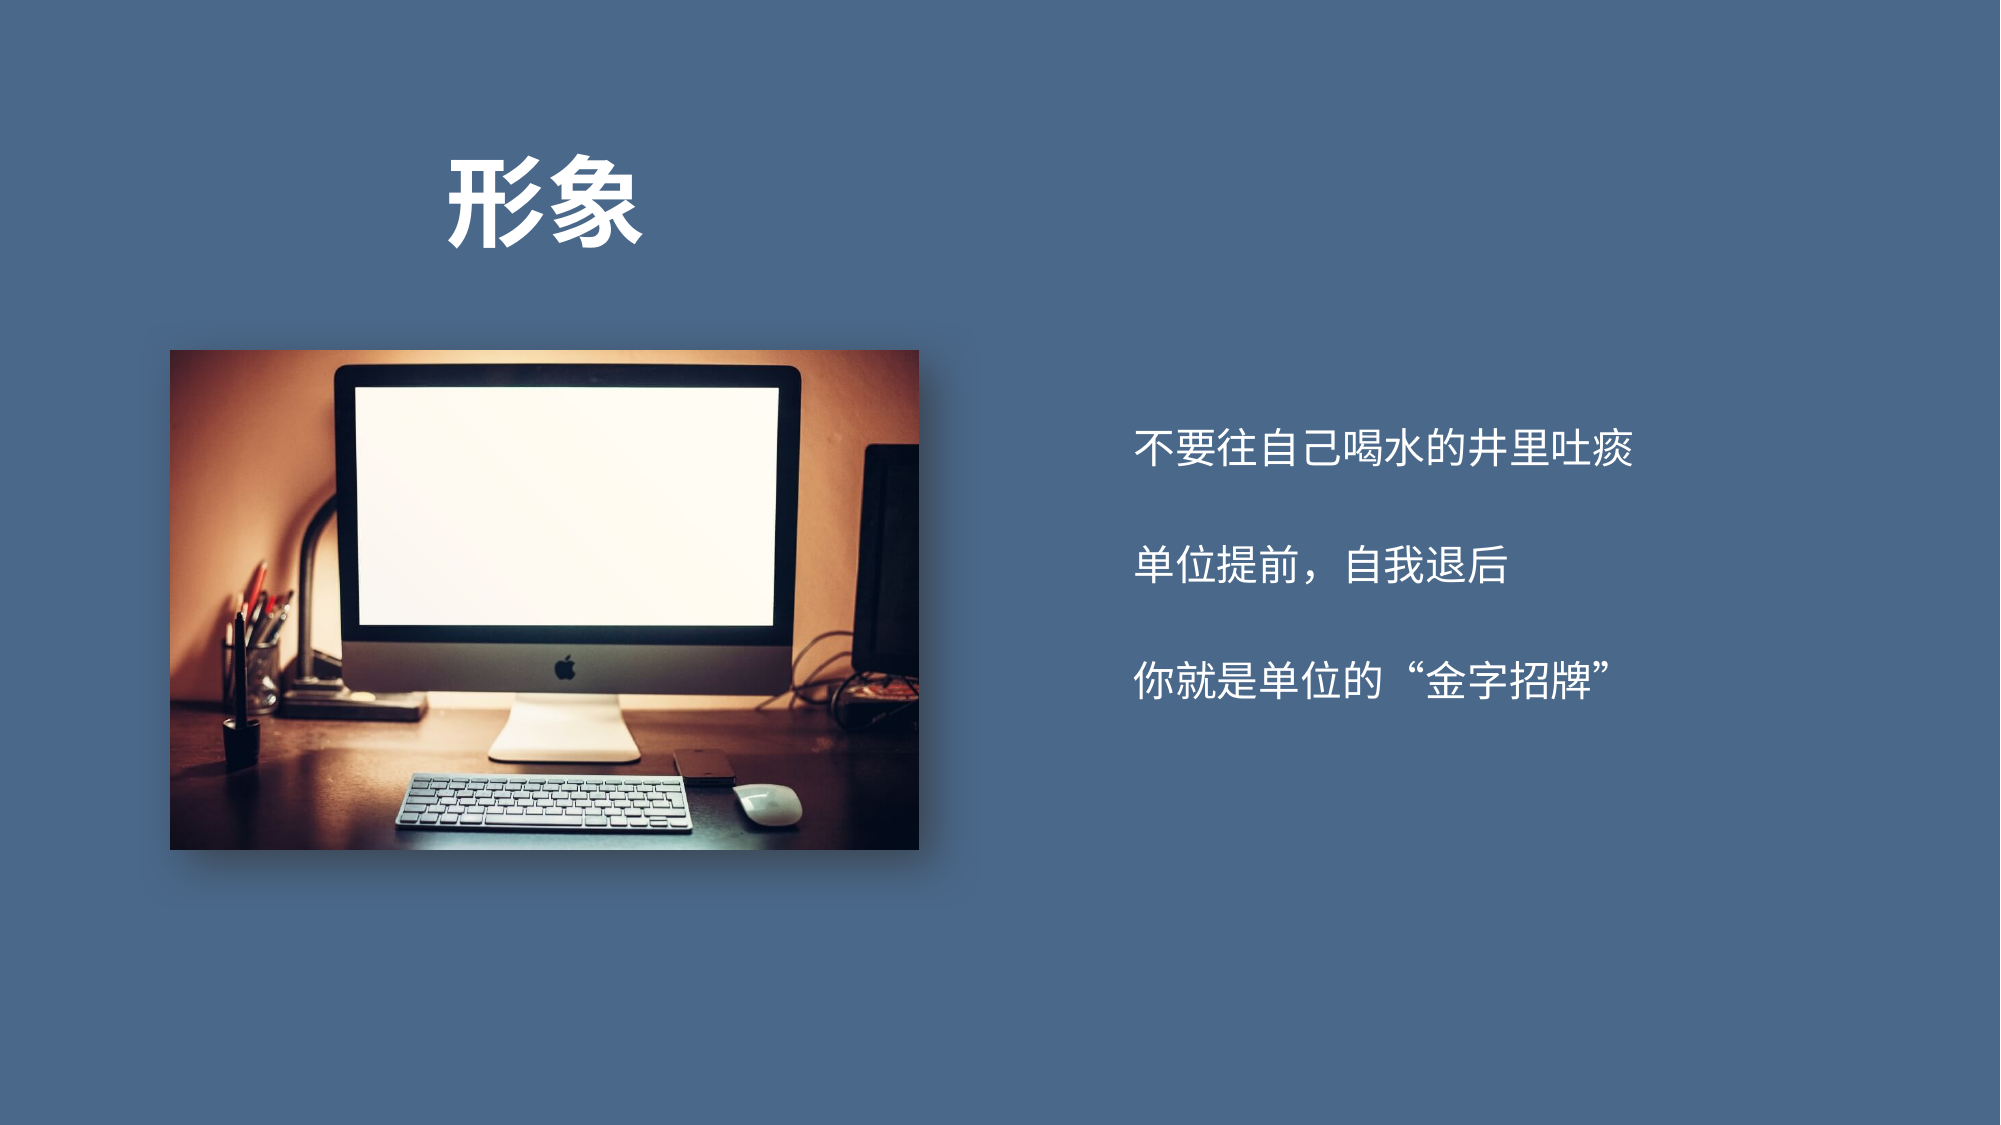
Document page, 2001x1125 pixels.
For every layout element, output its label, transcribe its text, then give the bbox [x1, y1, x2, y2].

text_box 形象 [431, 132, 662, 268]
text_box 不要往自己喝水的井里吐痰 单位提前，自我退后 你就是单位的“金字招牌” [1118, 414, 1805, 713]
picture [169, 350, 919, 850]
